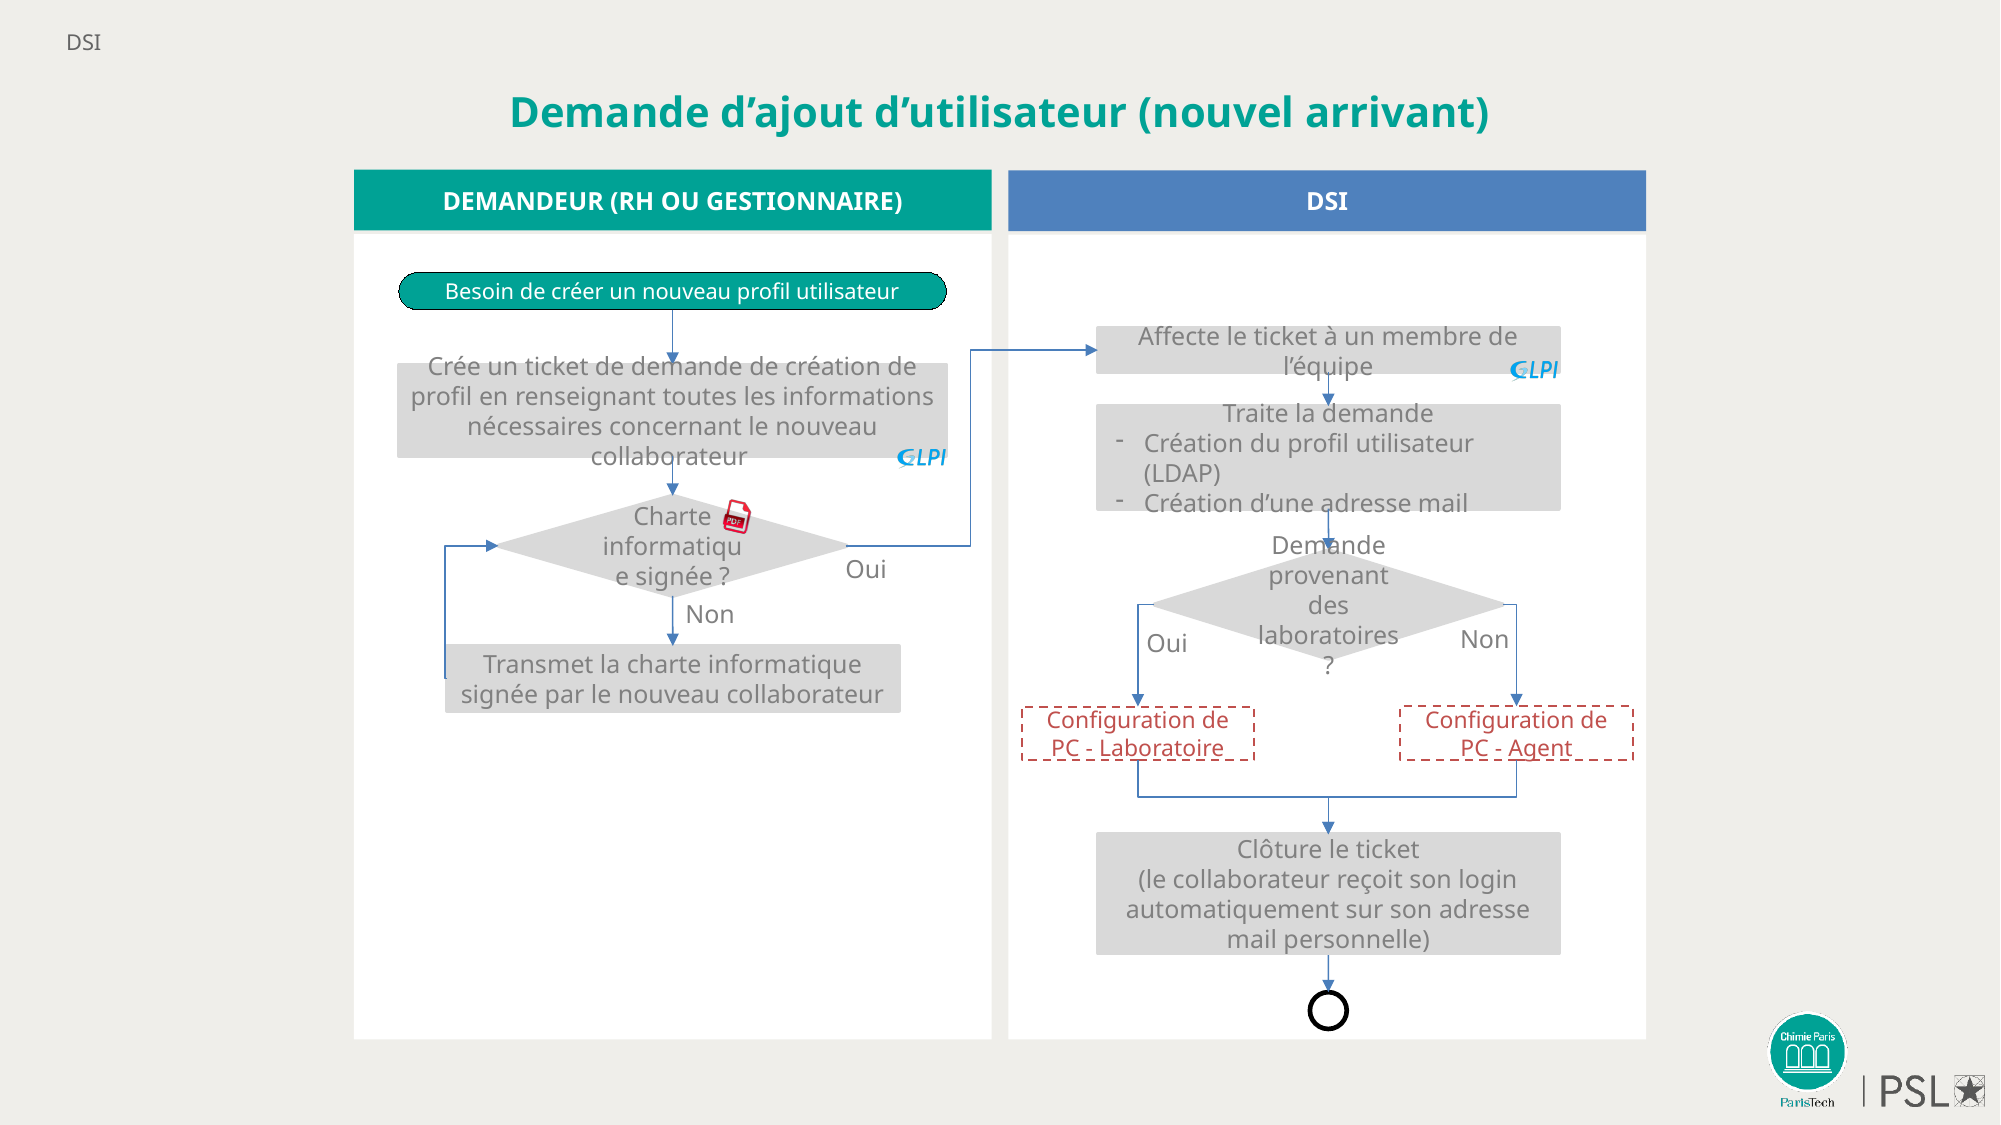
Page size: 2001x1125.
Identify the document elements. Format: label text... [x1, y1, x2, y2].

title Demande d’ajout d’utilisateur (nouvel arrivant) [149, 75, 1851, 147]
picture [1767, 1011, 1985, 1107]
list DSI [50, 19, 1047, 55]
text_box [353, 169, 1647, 1040]
